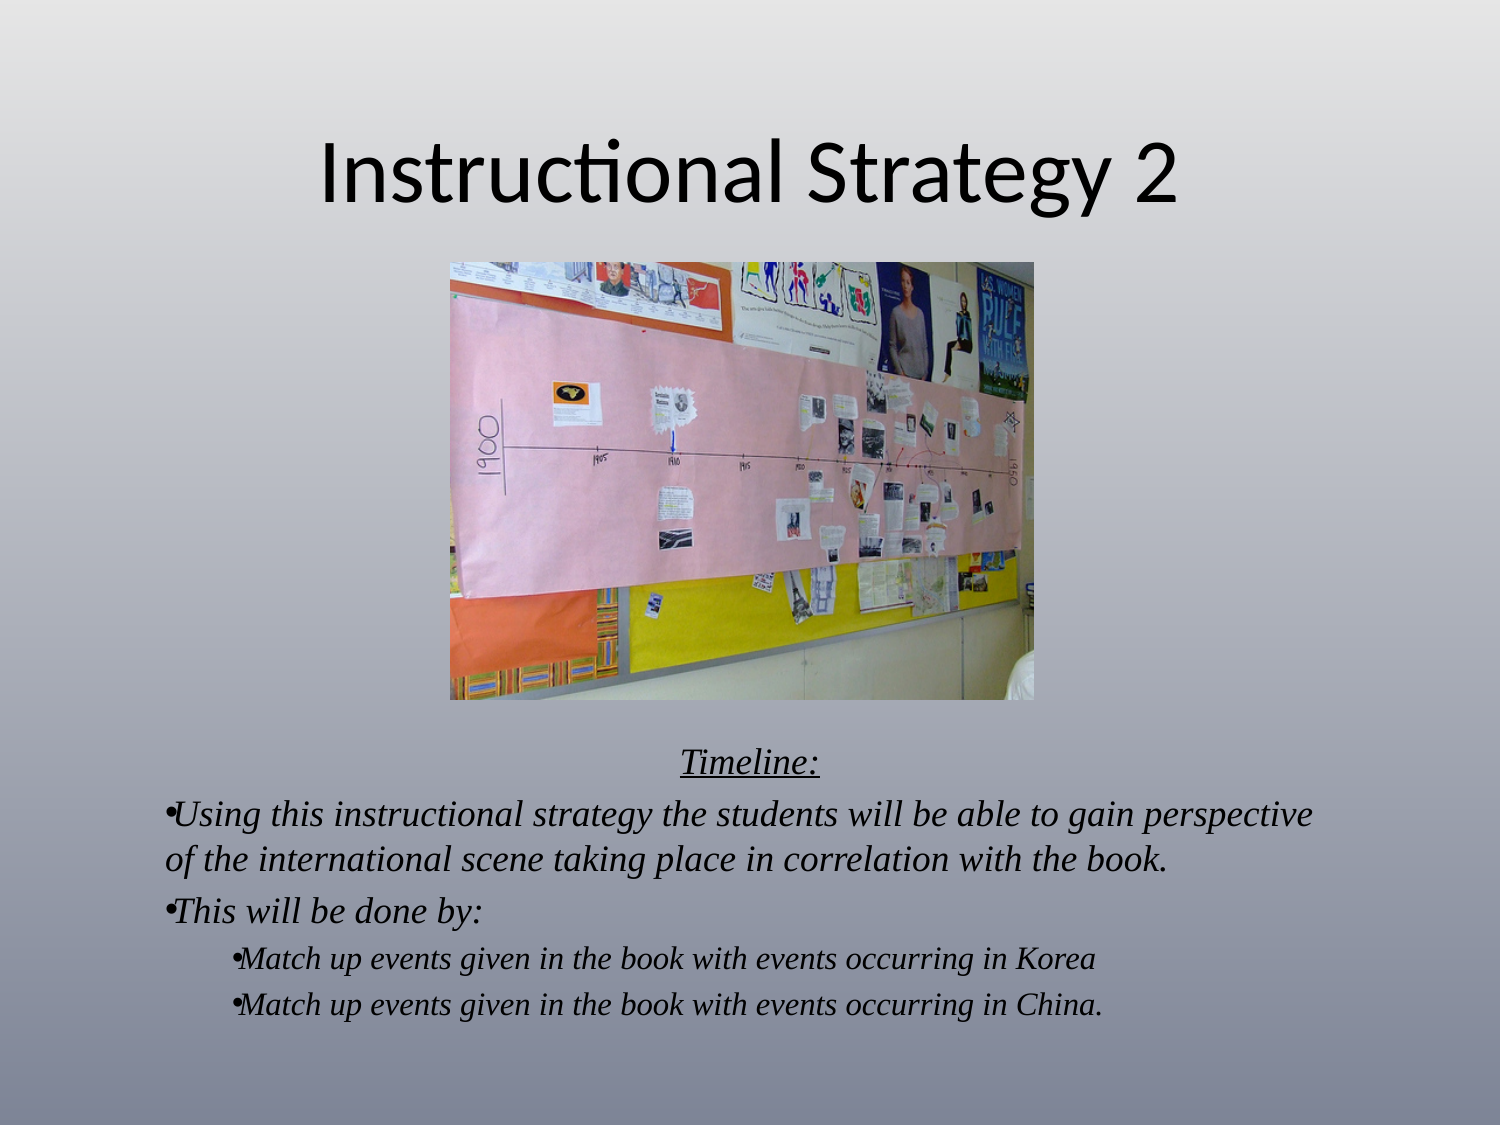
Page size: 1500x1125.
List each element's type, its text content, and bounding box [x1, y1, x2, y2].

picture [449, 262, 1034, 701]
title Instructional Strategy 2 [112, 99, 1388, 342]
subtitle Timeline: Using this instructional strategy the students will be able to gain perspective of the international scene taking place in correlation with the book. This will be done by: Match up events given in the book with events occurring in Korea Match up events given in the book with events occurring in China. [150, 624, 1350, 1075]
